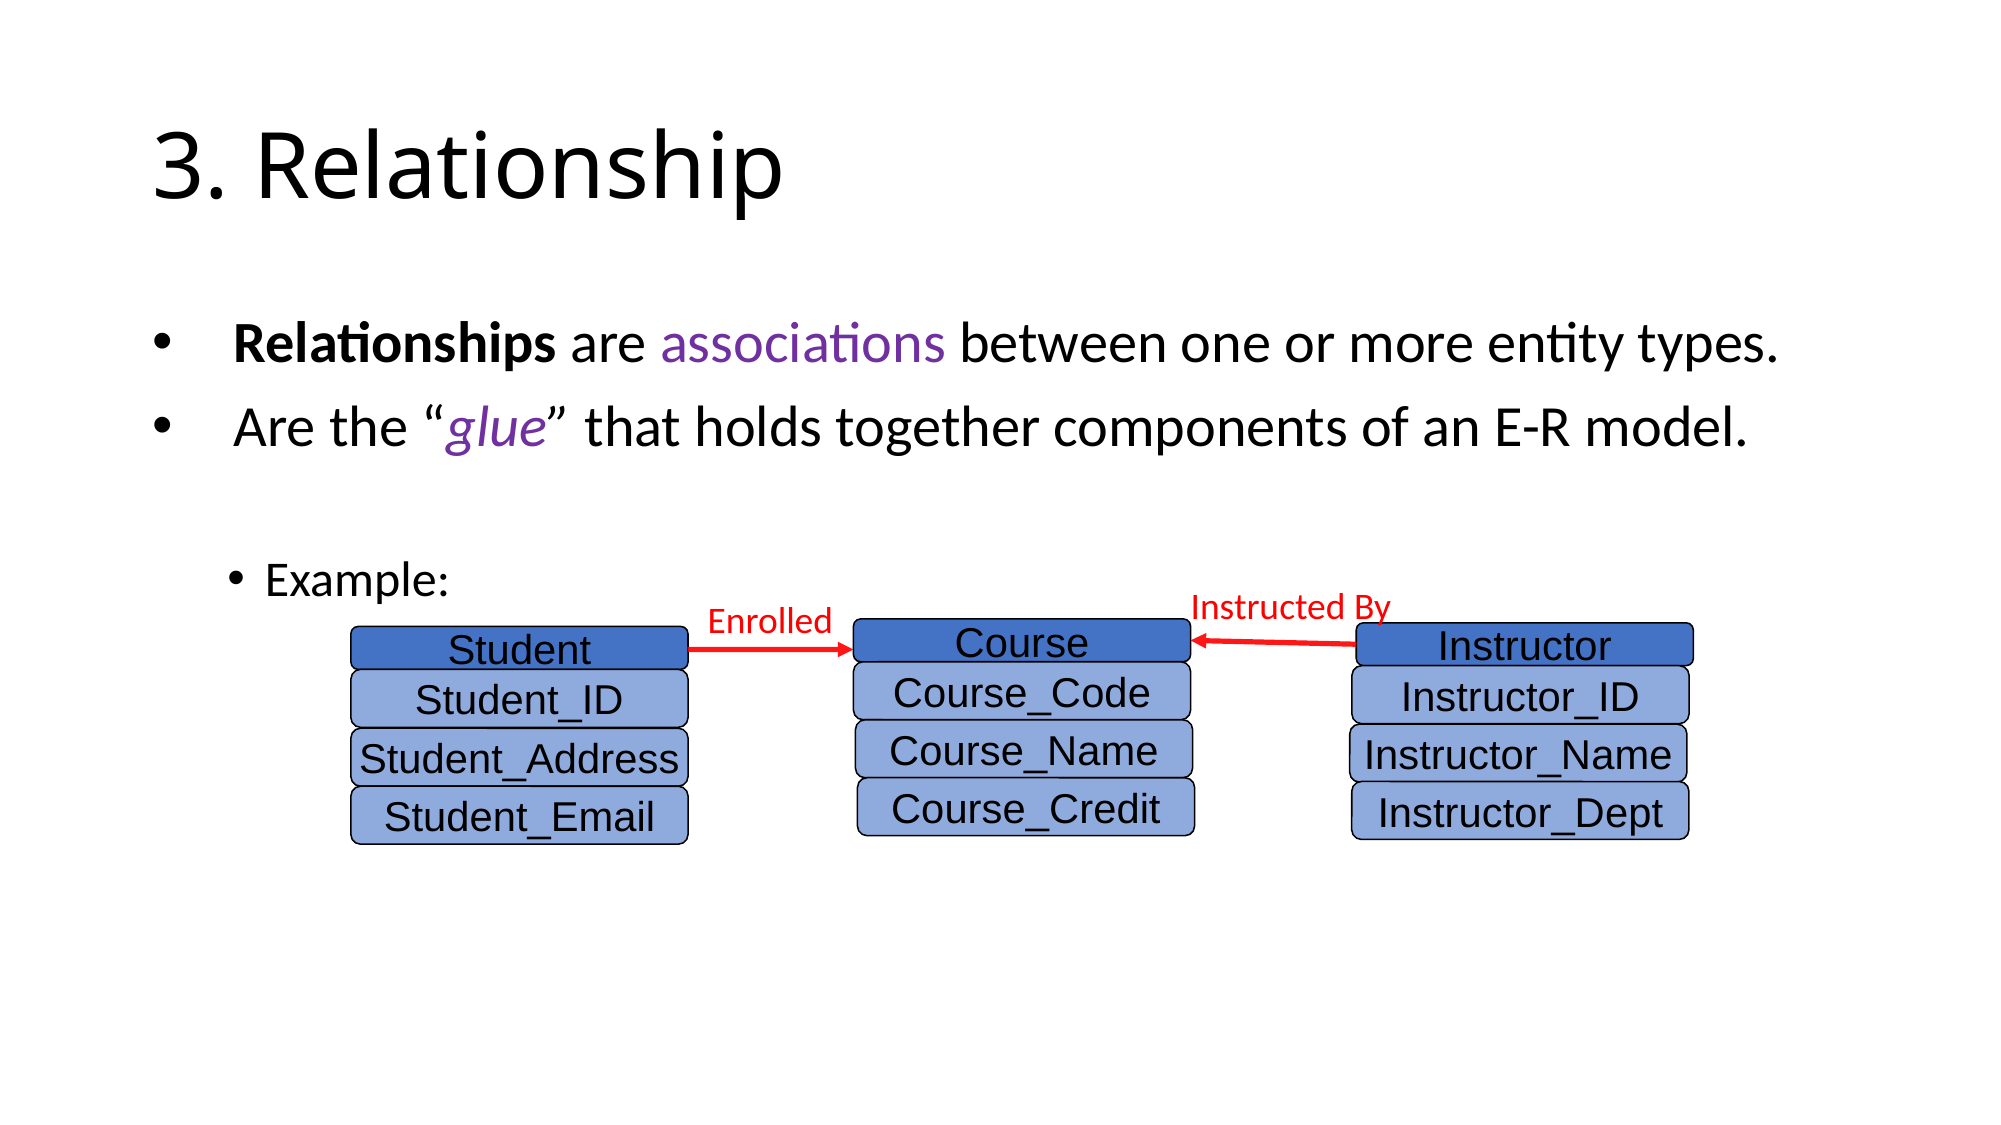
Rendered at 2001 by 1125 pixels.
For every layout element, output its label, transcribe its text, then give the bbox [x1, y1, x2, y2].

text_box Student_Address [350, 728, 689, 786]
list Relationships are associations between one or more entity types. Are the “glue” that holds together components of an E-R model. Example: [137, 304, 1863, 1019]
text_box Course_Code [853, 661, 1191, 720]
text_box Student_ID [350, 669, 689, 728]
text_box Instructed By [1175, 574, 1407, 635]
text_box Enrolled [693, 588, 849, 649]
text_box Student_Email [350, 786, 689, 845]
text_box Course_Credit [857, 777, 1195, 836]
text_box Instructor_Name [1349, 724, 1687, 782]
text_box Instructor_ID [1351, 665, 1690, 724]
text_box Course [853, 618, 1191, 662]
text_box Instructor_Dept [1351, 781, 1689, 840]
text_box Course_Name [855, 719, 1193, 778]
text_box Student [350, 626, 689, 670]
text_box Instructor [1356, 622, 1694, 666]
title 3. Relationship [137, 59, 1863, 278]
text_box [1190, 640, 1357, 645]
